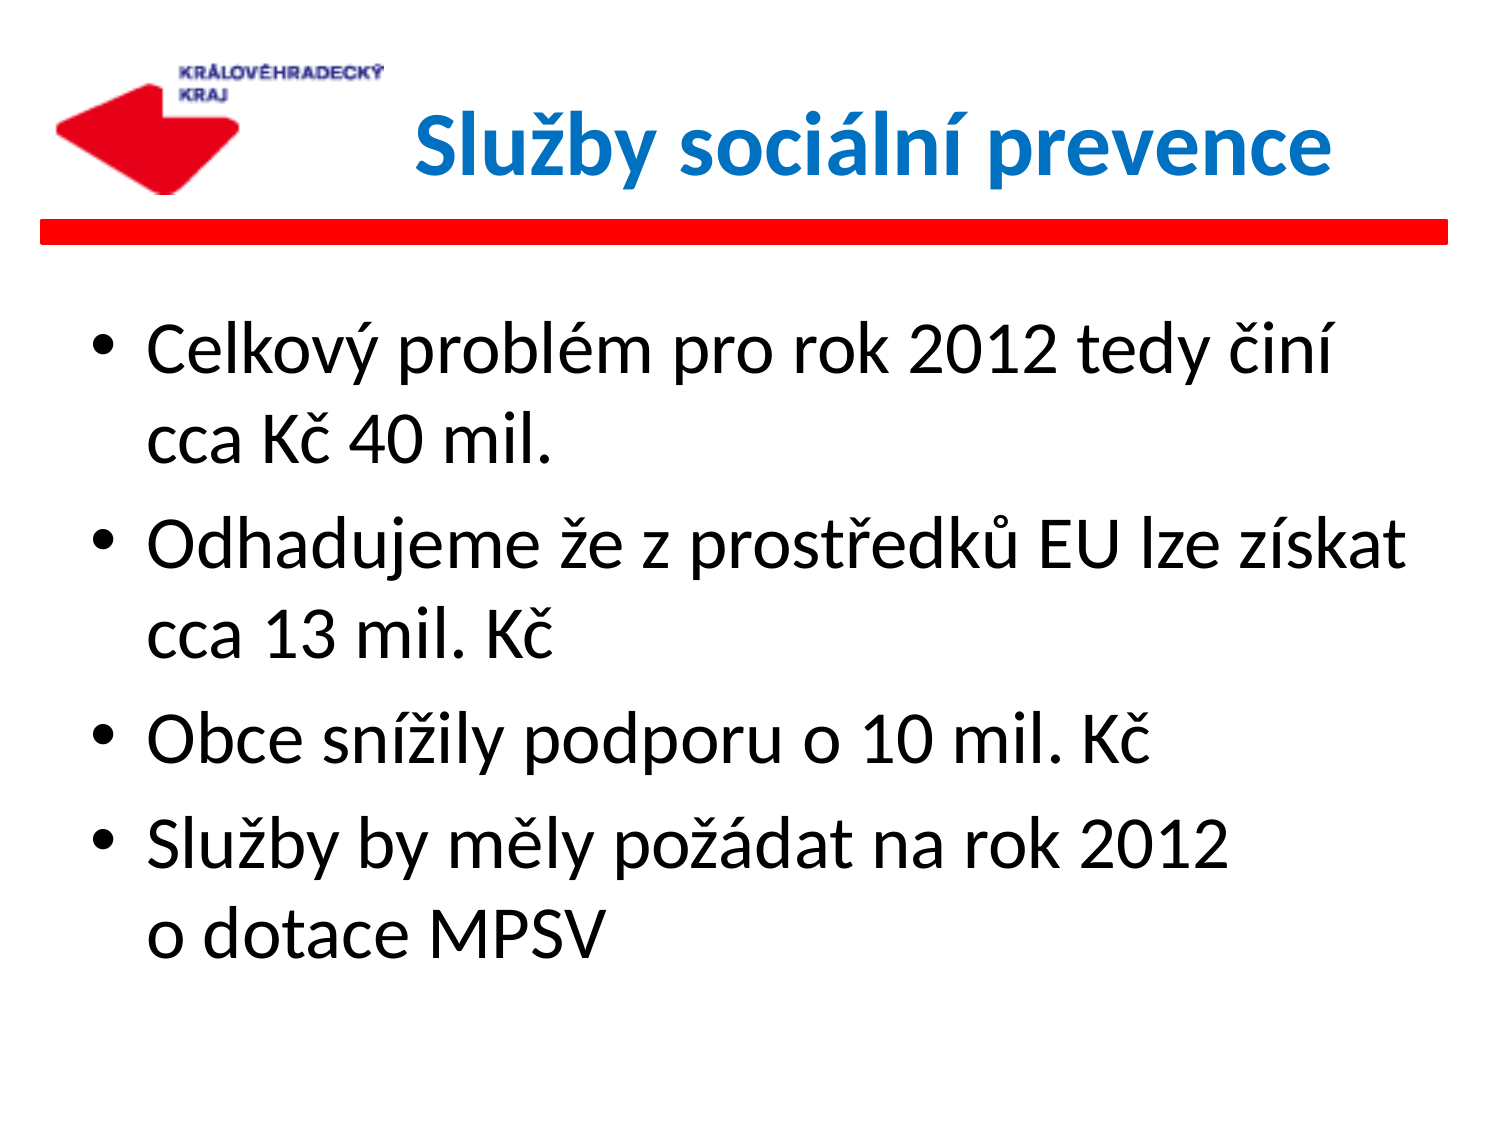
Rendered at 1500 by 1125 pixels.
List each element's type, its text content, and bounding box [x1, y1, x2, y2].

picture [29, 30, 385, 195]
text_box [39, 218, 1449, 245]
text_box [74, 278, 1425, 1059]
title Služby sociální prevence [324, 45, 1425, 218]
